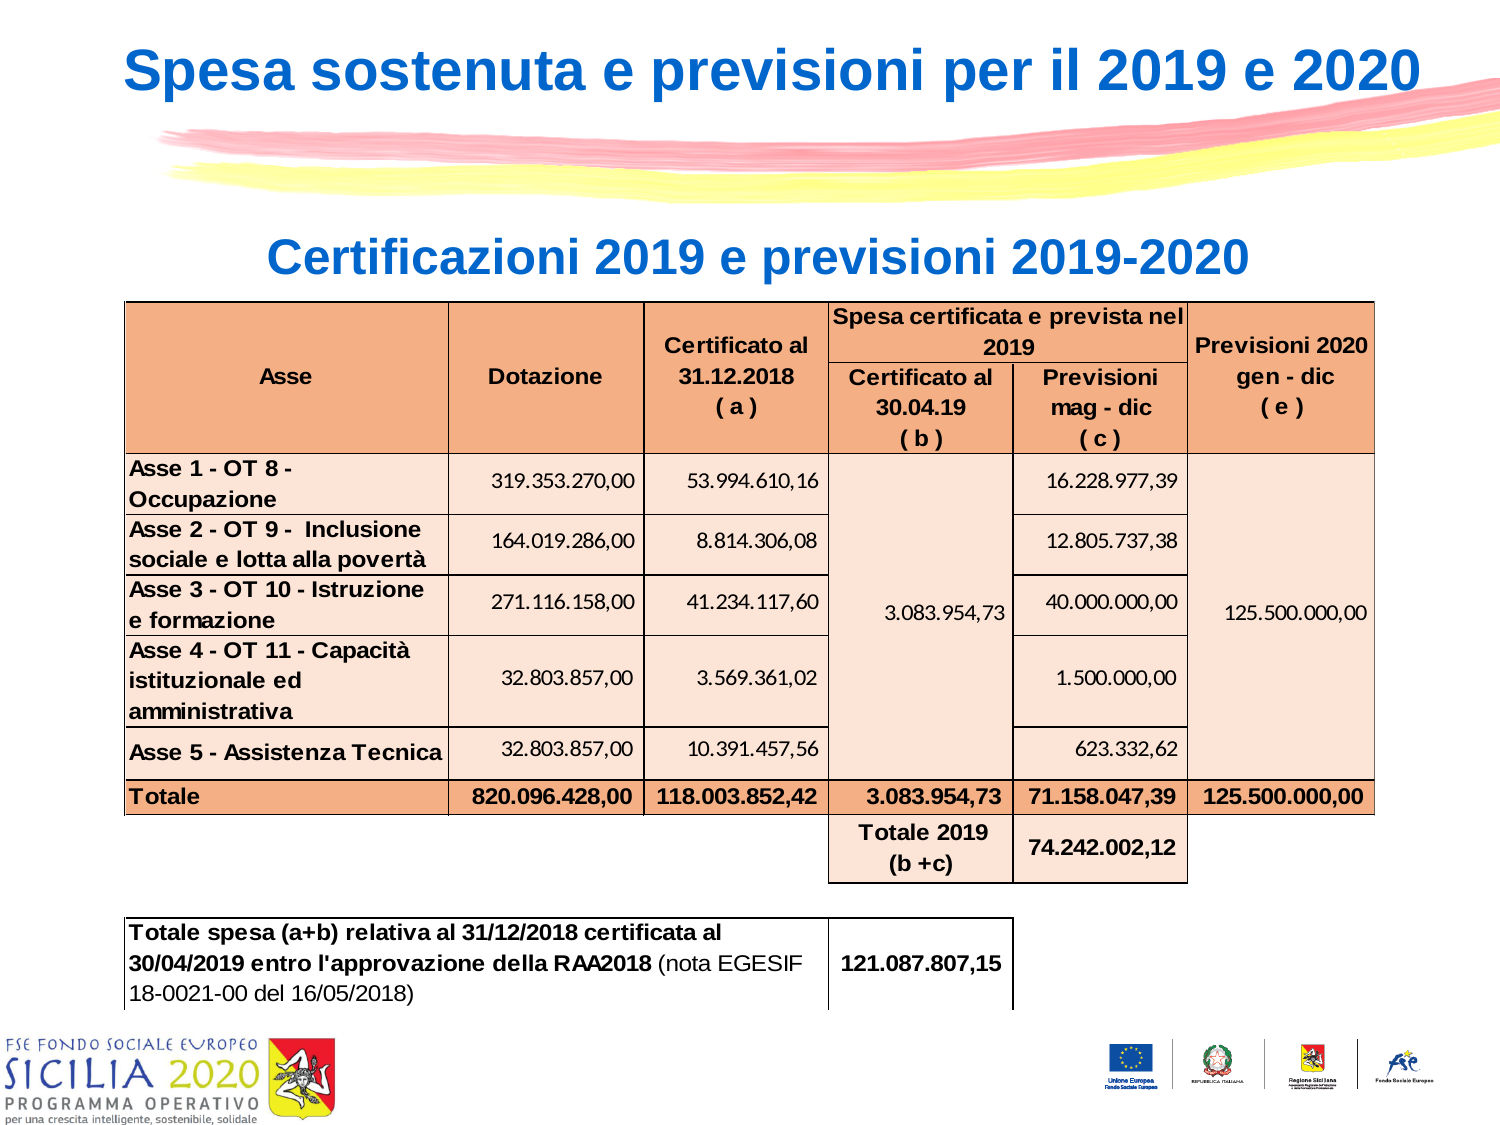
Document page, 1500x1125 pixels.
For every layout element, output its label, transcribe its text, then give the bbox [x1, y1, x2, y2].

picture [1080, 1034, 1447, 1107]
picture [123, 301, 1377, 1012]
text_box [100, 249, 1294, 917]
text_box Certificazioni 2019 e previsioni 2019-2020 [47, 216, 1471, 292]
text_box Spesa sostenuta e previsioni per il 2019 e 2020 [47, 24, 1500, 110]
picture [100, 77, 1500, 209]
picture [0, 1031, 348, 1125]
